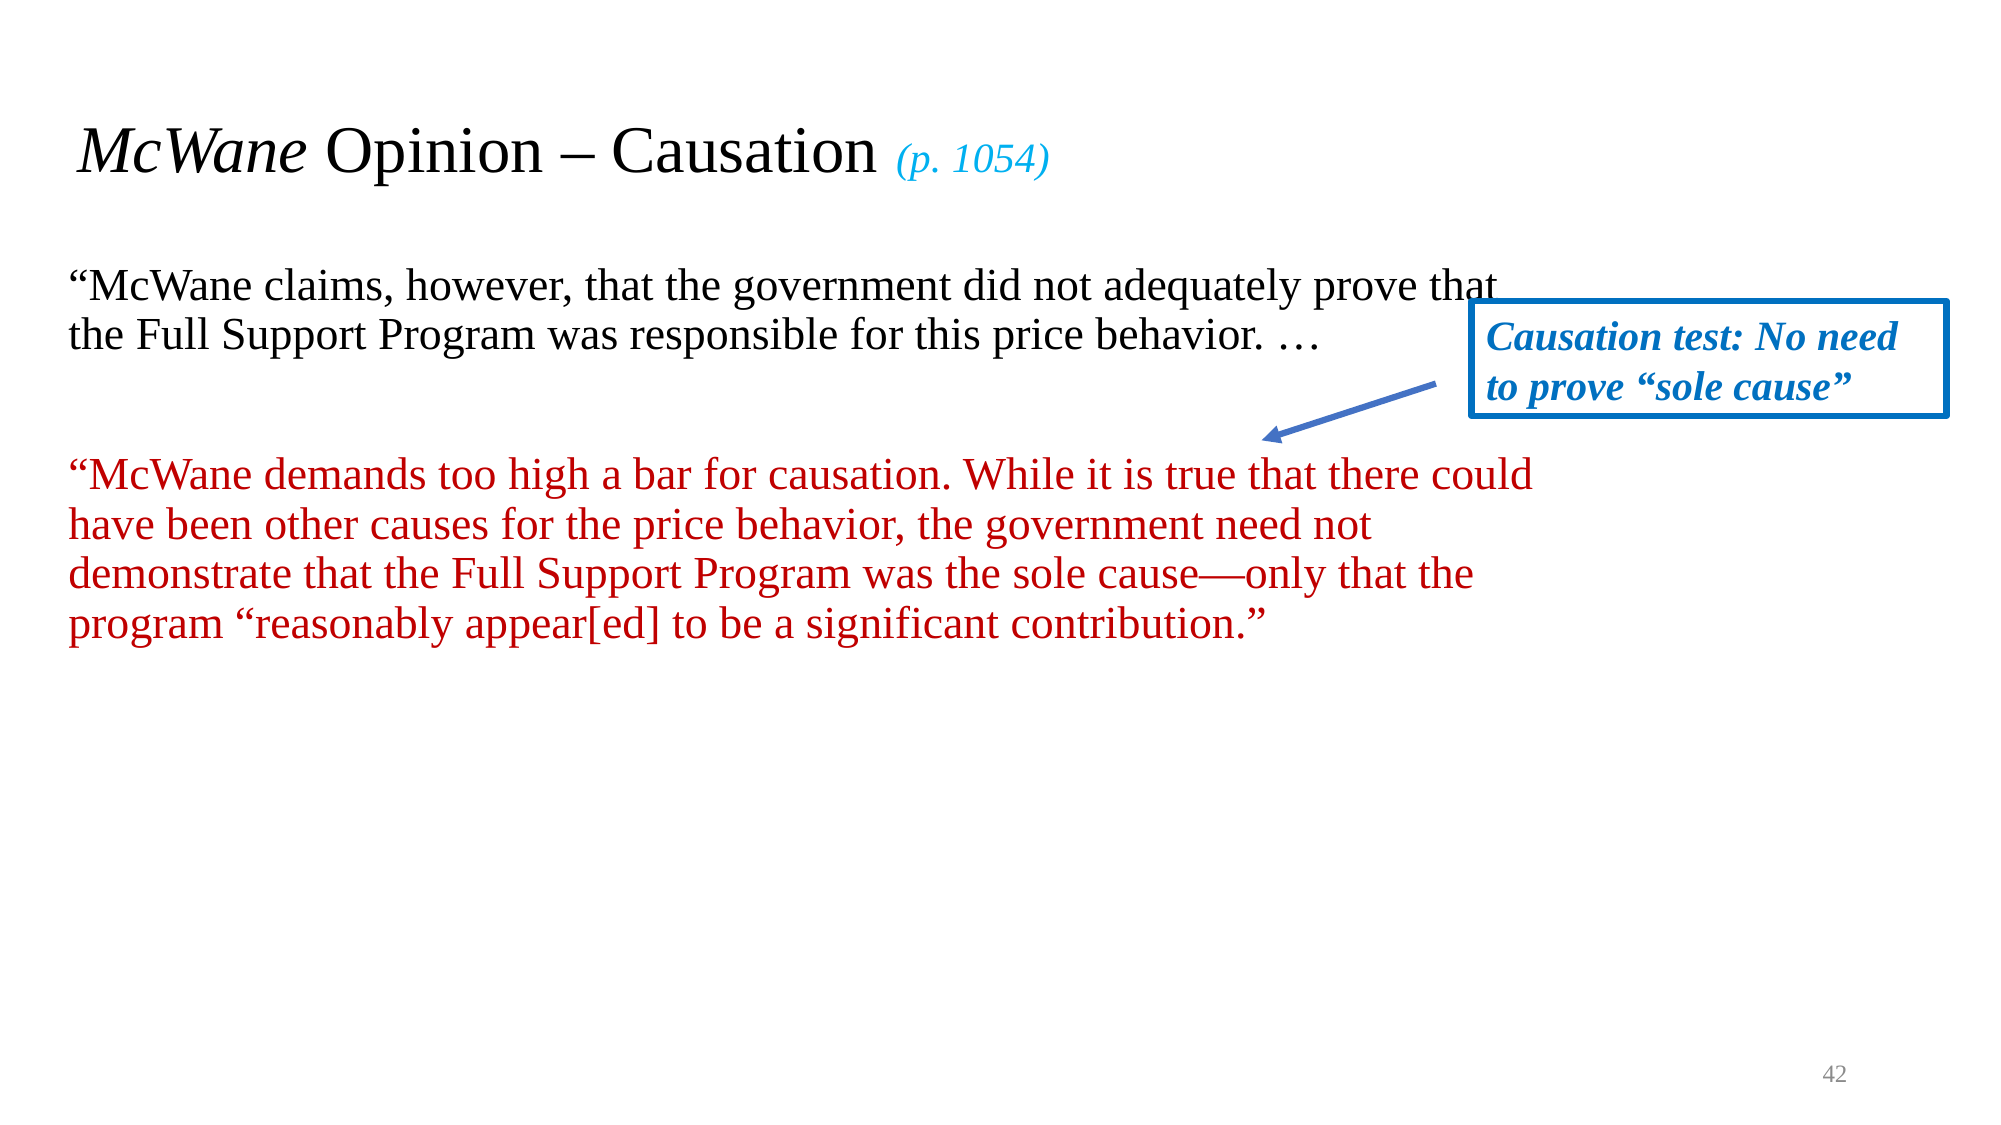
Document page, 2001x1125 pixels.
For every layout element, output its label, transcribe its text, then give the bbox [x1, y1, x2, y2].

slide_number 42 [1412, 1042, 1863, 1103]
title McWane Opinion – Causation (p. 1054) [45, 68, 1771, 233]
list “McWane claims, however, that the government did not adequately prove that the Full Support Program was responsible for this price behavior. … “McWane demands too high a bar for causation. While it is true that there could have been other causes for the price behavior, the government need not demonstrate that the Full Support Program was the sole cause—only that the program “reasonably appear[ed] to be a significant contribution.” [53, 253, 1579, 1103]
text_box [1261, 383, 1436, 441]
text_box Causation test: No need to prove “sole cause” [1471, 301, 1947, 416]
